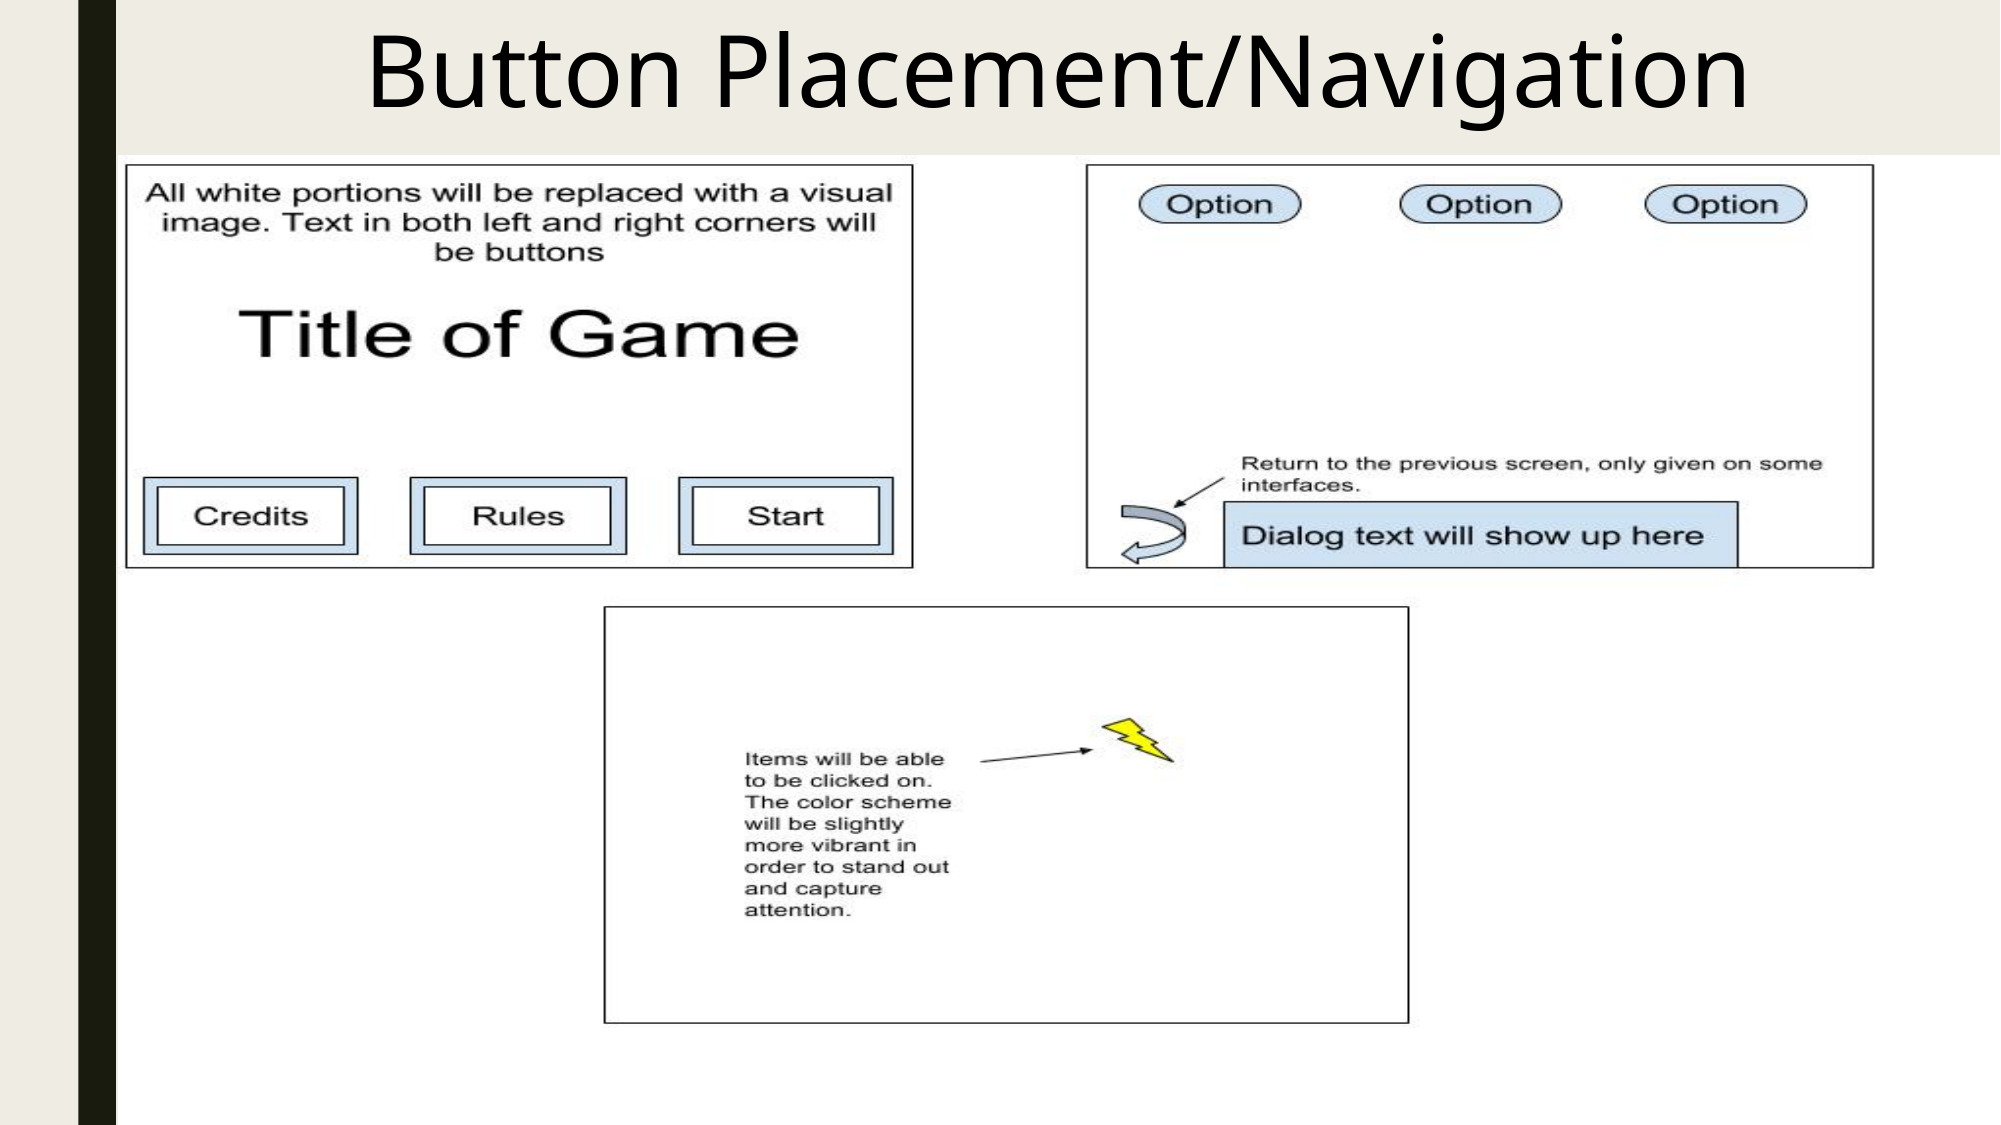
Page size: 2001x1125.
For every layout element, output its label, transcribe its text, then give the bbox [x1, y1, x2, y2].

picture [118, 155, 2000, 1125]
text_box Button Placement/Navigation [350, 0, 1769, 135]
